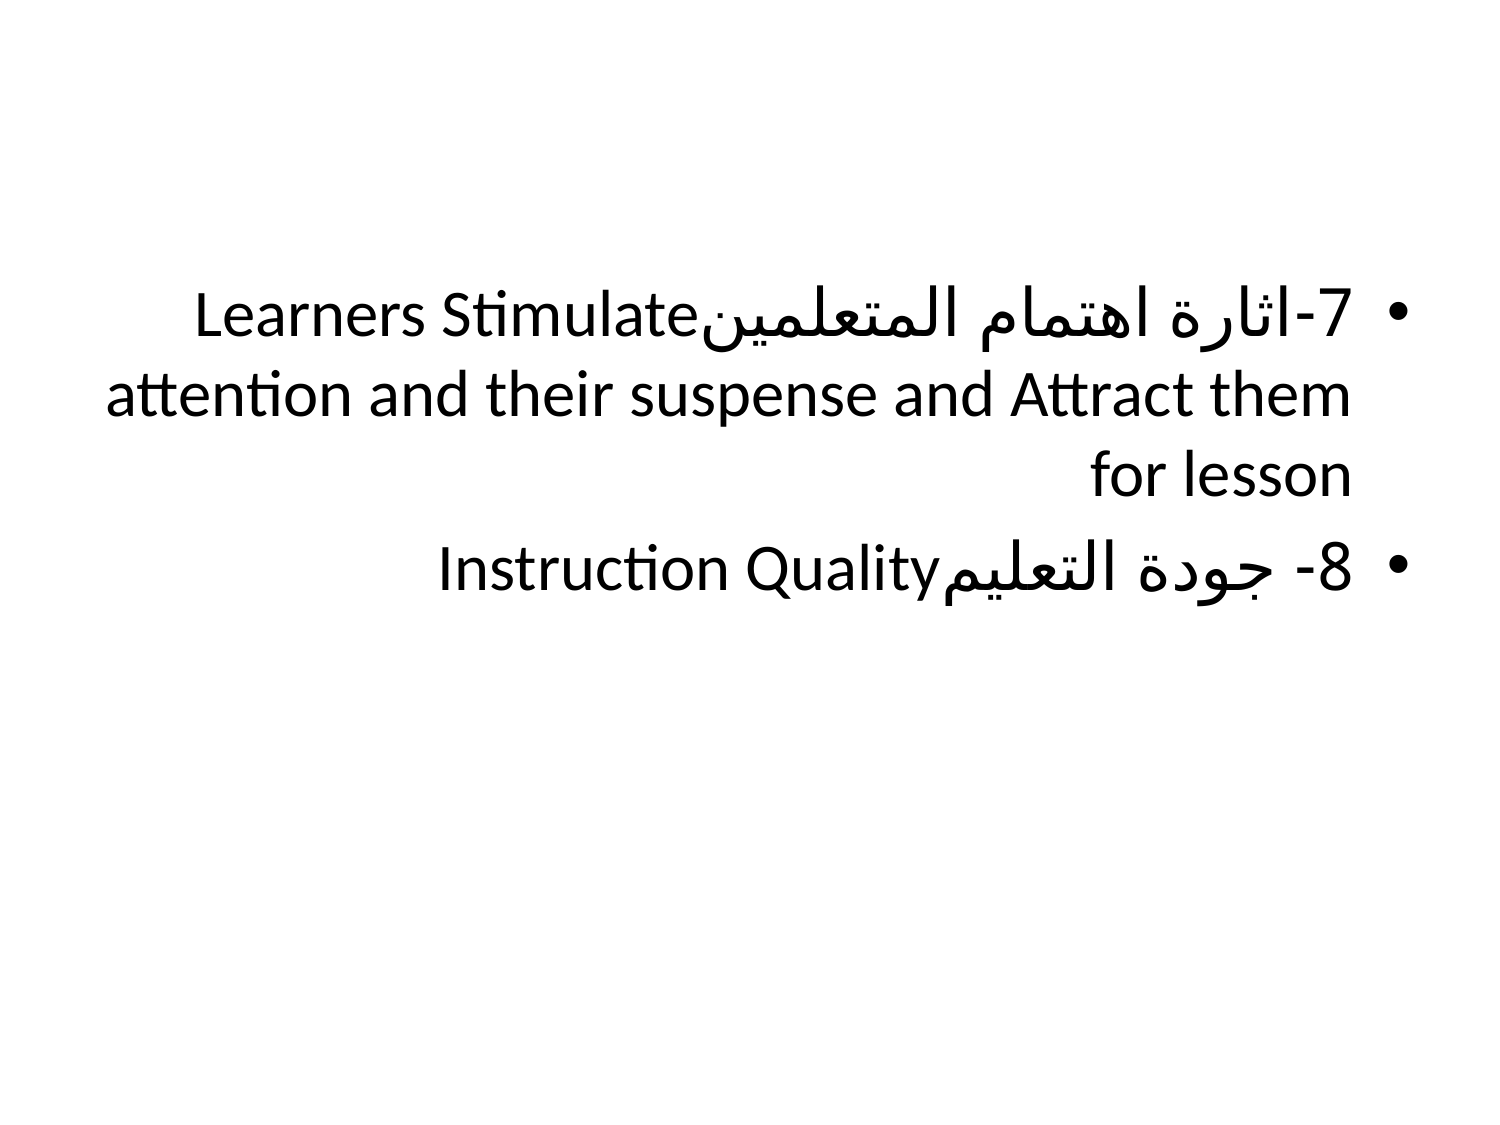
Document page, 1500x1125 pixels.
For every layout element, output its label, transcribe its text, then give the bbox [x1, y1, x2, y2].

list 7-اثارة اهتمام المتعلمينLearners Stimulate attention and their suspense and Attract them for lesson 8- جودة التعليمInstruction Quality [75, 262, 1425, 1005]
